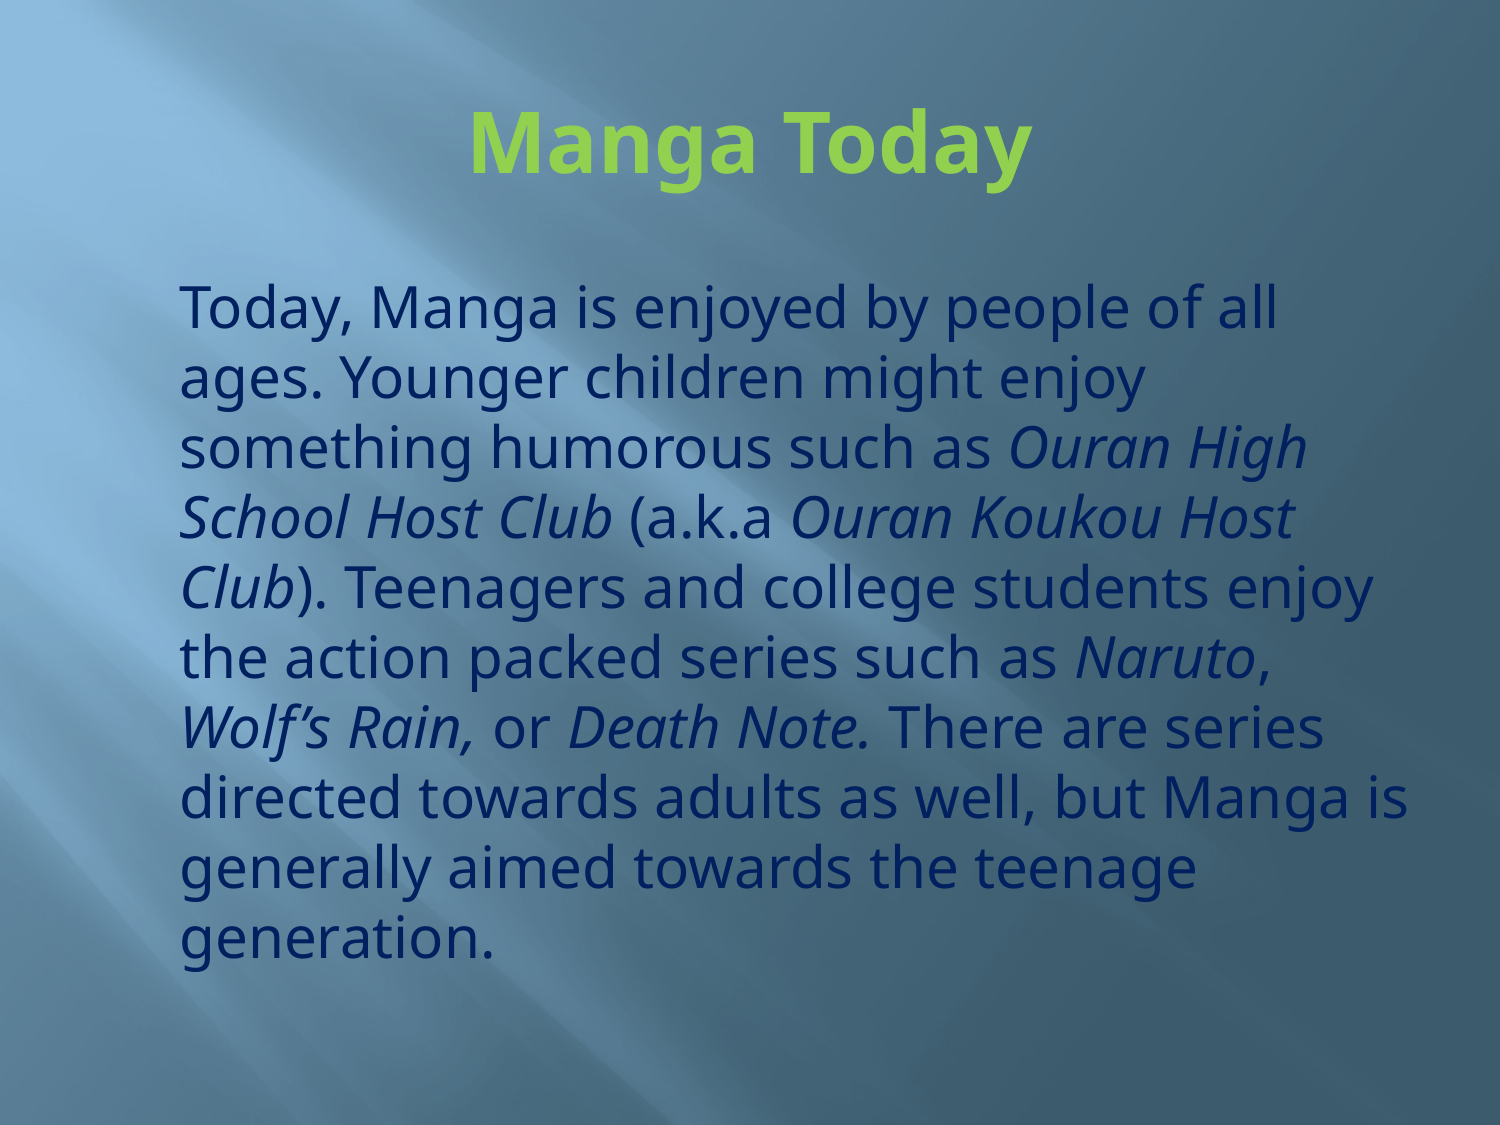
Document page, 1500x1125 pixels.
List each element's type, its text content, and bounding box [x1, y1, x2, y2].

list Today, Manga is enjoyed by people of all ages. Younger children might enjoy something humorous such as Ouran High School Host Club (a.k.a Ouran Koukou Host Club). Teenagers and college students enjoy the action packed series such as Naruto, Wolf’s Rain, or Death Note. There are series directed towards adults as well, but Manga is generally aimed towards the teenage generation. [75, 262, 1425, 1035]
title Manga Today [75, 45, 1425, 233]
